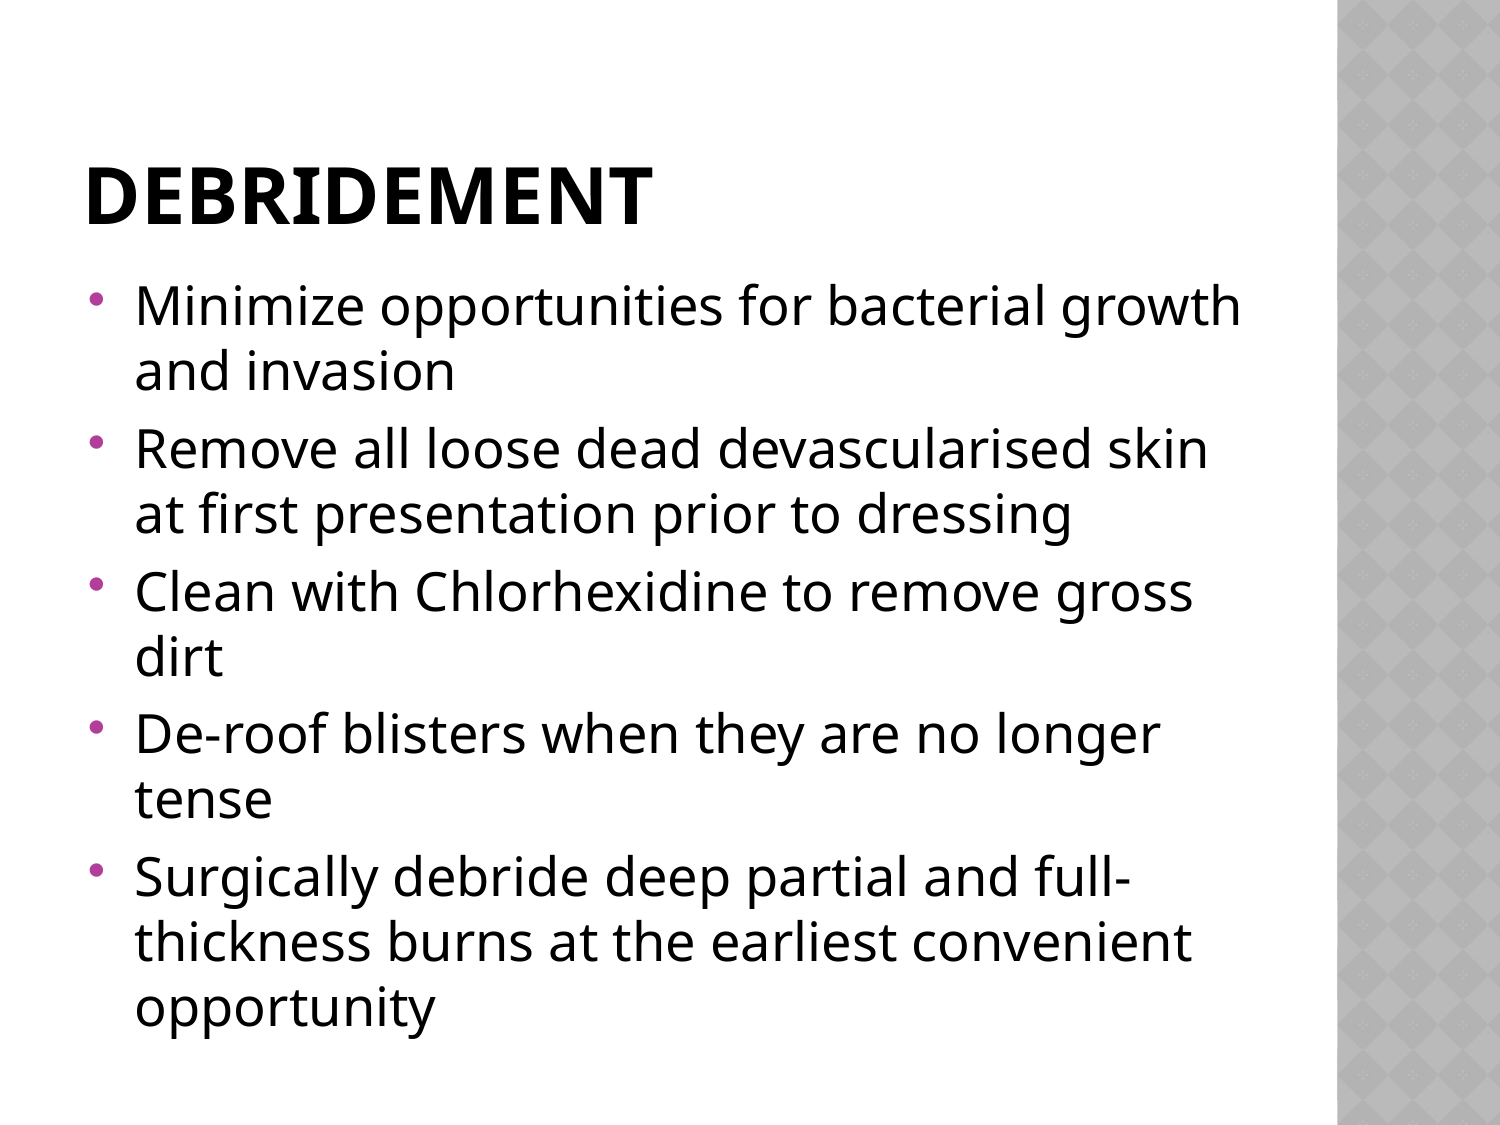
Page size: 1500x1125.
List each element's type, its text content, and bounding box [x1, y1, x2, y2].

list Minimize opportunities for bacterial growth and invasion Remove all loose dead devascularised skin at first presentation prior to dressing Clean with Chlorhexidine to remove gross dirt De-roof blisters when they are no longer tense Surgically debride deep partial and full-thickness burns at the earliest convenient opportunity [75, 264, 1263, 1059]
title Debridement [75, 52, 1263, 240]
